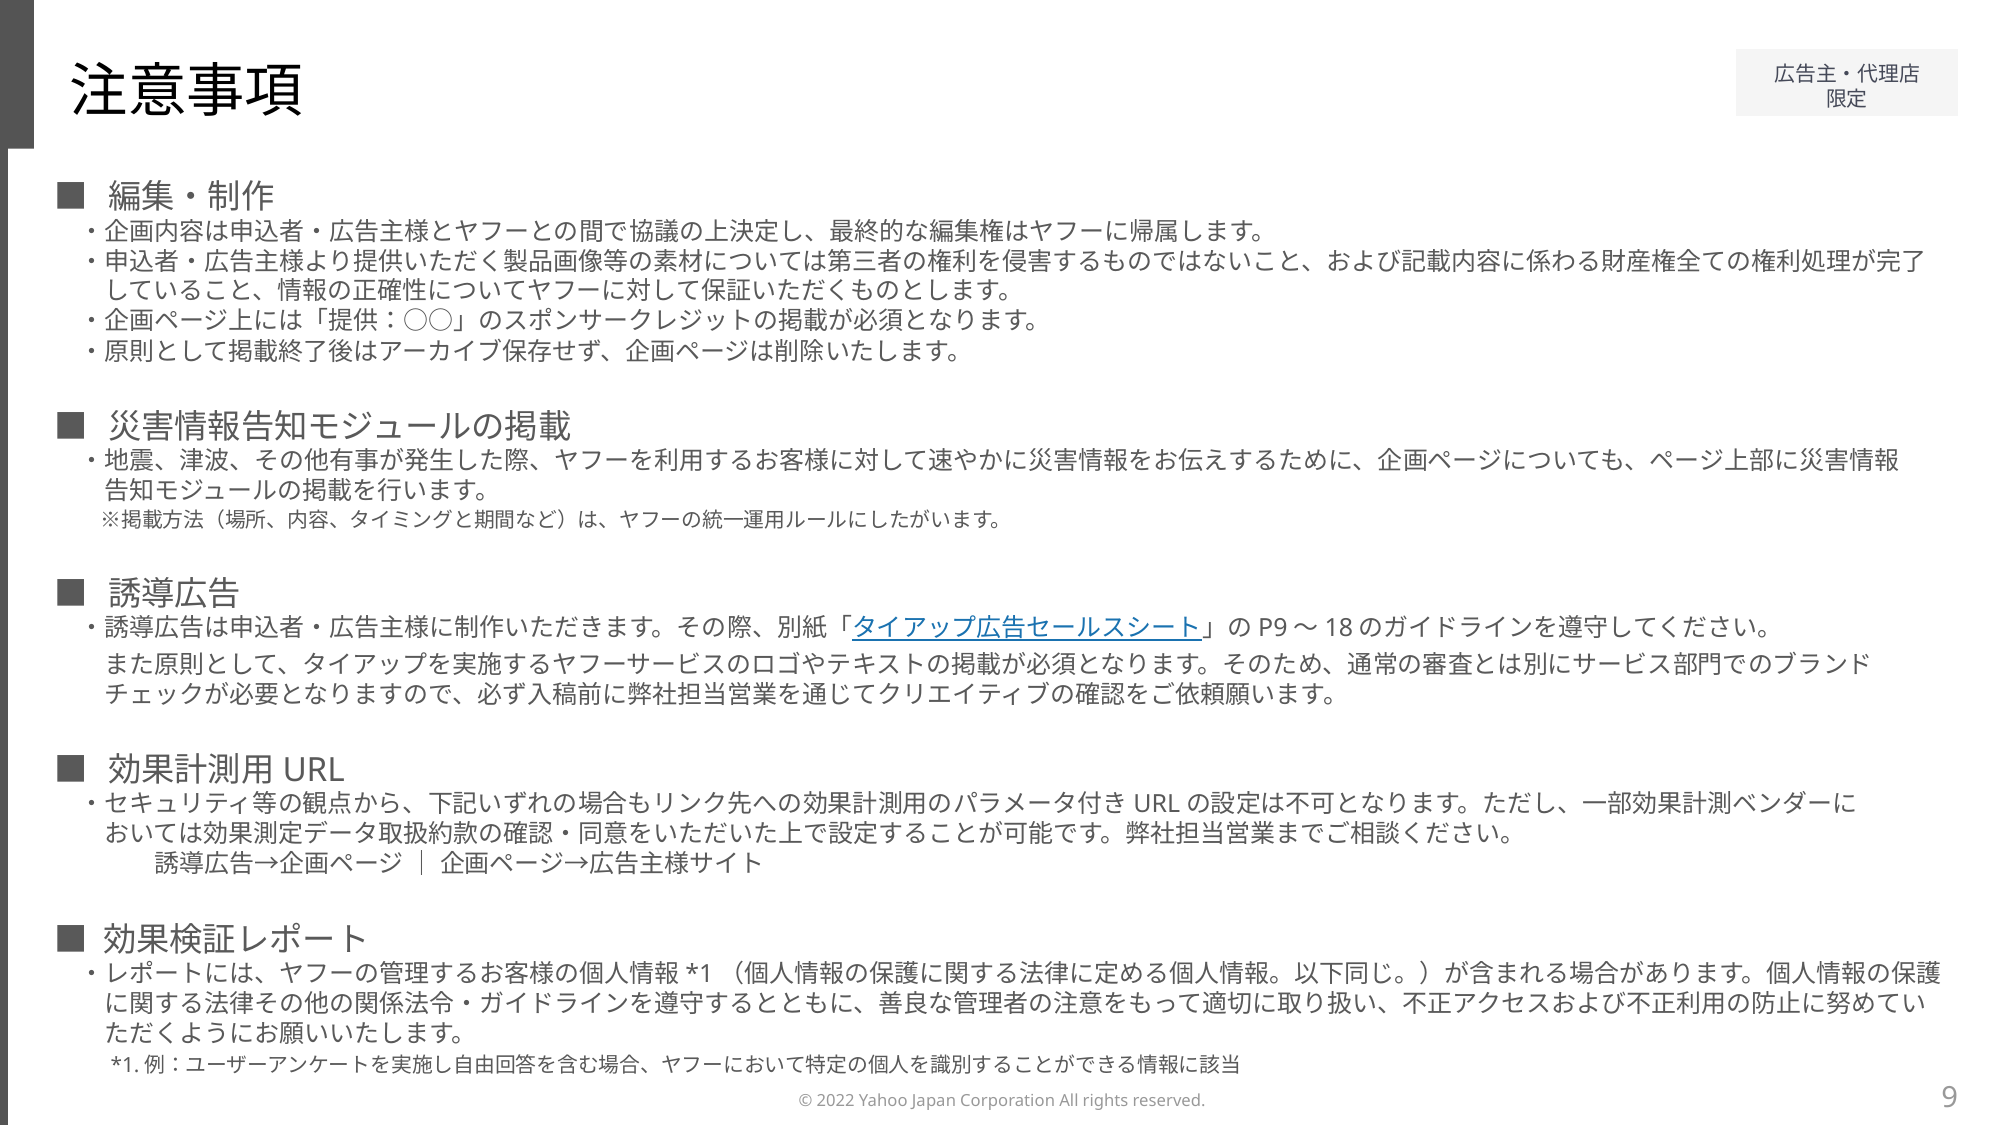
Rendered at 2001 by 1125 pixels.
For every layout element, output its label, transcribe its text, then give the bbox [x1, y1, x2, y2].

slide_number 9 [1803, 1085, 1973, 1125]
list 注意事項 [54, 21, 1656, 155]
text_box ■ 編集・制作 ・企画内容は申込者・広告主様とヤフーとの間で協議の上決定し、最終的な編集権はヤフーに帰属します。 ・申込者・広告主様より提供いただく製品画像等の素材については第三者の権利を侵害するものではないこと、および記載内容に係わる財産権全ての権利処理が完了 していること、情報の正確性についてヤフーに対して保証いただくものとします。 ・企画ページ上には「提供：○○」のスポンサークレジットの掲載が必須となります。 ・原則として掲載終了後はアーカイブ保存せず、企画ページは削除いたします。 ■ 災害情報告知モジュールの掲載 ・地震、津波、その他有事が発生した際、ヤフーを利用するお客様に対して速やかに災害情報をお伝えするために、企画ページについても、ページ上部に災害情報 告知モジュールの掲載を行います。 ※掲載方法（場所、内容、タイミングと期間など）は、ヤフーの統一運用ルールにしたがいます。 ■ 誘導広告 ・誘導広告は申込者・広告主様に制作いただきます。その際、別紙「タイアップ広告セールスシート」のP9～18のガイドラインを遵守してください。 また原則として、タイアップを実施するヤフーサービスのロゴやテキストの掲載が必須となります。そのため、通常の審査とは別にサービス部門でのブランド チェックが必要となりますので、必ず入稿前に弊社担当営業を通じてクリエイティブの確認をご依頼願います。 ■ 効果計測用URL ・セキュリティ等の観点から、下記いずれの場合もリンク先への効果計測用のパラメータ付きURLの設定は不可となります。ただし、一部効果計測ベンダーに おいては効果測定データ取扱約款の確認・同意をいただいた上で設定することが可能です。弊社担当営業までご相談ください。 誘導広告→企画ページ ｜ 企画ページ→広告主様サイト ■ 効果検証レポート ・レポートには、ヤフーの管理するお客様の個人情報*1（個人情報の保護に関する法律に定める個人情報。以下同じ。）が含まれる場合があります。個人情報の保護 に関する法律その他の関係法令・ガイドラインを遵守するとともに、善良な管理者の注意をもって適切に取り扱い、不正アクセスおよび不正利用の防止に努めてい ただくようにお願いいたします。 *1.例：ユーザーアンケートを実施し自由回答を含む場合、ヤフーにおいて特定の個人を識別することができる情報に該当 [39, 167, 2000, 1085]
